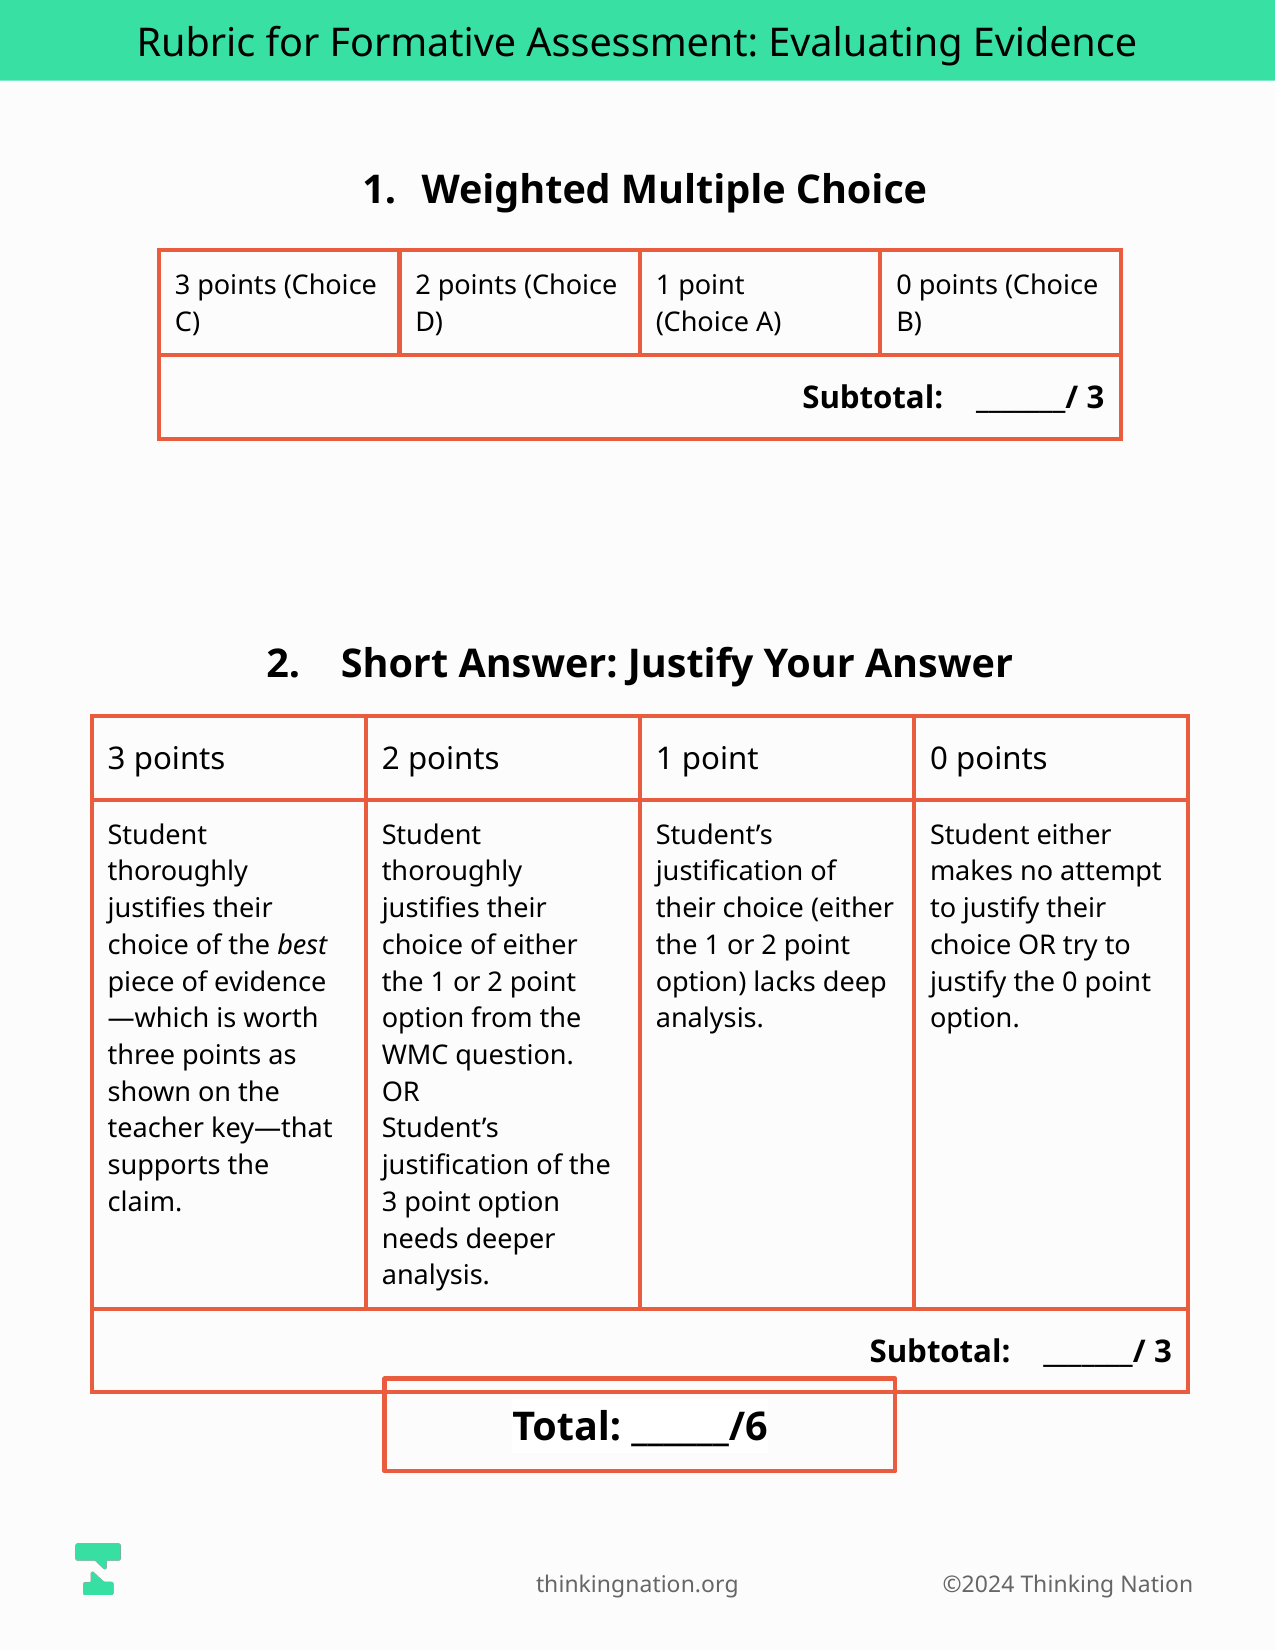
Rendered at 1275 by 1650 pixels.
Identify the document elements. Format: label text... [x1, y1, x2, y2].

table_cell Student either makes no attempt to justify their choice OR try to justify the 0 point option. [916, 802, 1186, 1307]
text_box Total: ______/6 [384, 1378, 896, 1472]
text_box 2. Short Answer: Justify Your Answer [205, 622, 1075, 693]
table_header 1 point [642, 718, 912, 798]
table_cell Student thoroughly justifies their choice of the best piece of evidence—which is worth three points as shown on the teacher key—that supports the claim. [94, 802, 364, 1307]
picture [62, 1533, 134, 1605]
table_header 3 points [94, 718, 364, 798]
table_cell Subtotal: _______/ 3 [94, 1311, 1186, 1390]
table_header 3 points (Choice C) [161, 252, 397, 353]
text_box Rubric for Formative Assessment: Evaluating Evidence [0, 0, 1275, 81]
table_header 1 point (Choice A) [642, 252, 878, 353]
table_cell Student thoroughly justifies their choice of either the 1 or 2 point option from the WMC question. OR Student’s justification of the 3 point option needs deeper analysis. [368, 802, 638, 1307]
text_box thinkingnation.org [486, 1553, 789, 1605]
text_box Weighted Multiple Choice [277, 147, 1003, 218]
table_cell Student’s justification of their choice (either the 1 or 2 point option) lacks deep analysis. [642, 802, 912, 1307]
table_header 2 points [368, 718, 638, 798]
table_cell Subtotal: _______/ 3 [161, 357, 1119, 437]
table_header 0 points (Choice B) [882, 252, 1119, 353]
text_box ©2024 Thinking Nation [907, 1553, 1210, 1605]
table_header 0 points [916, 718, 1186, 798]
table_header 2 points (Choice D) [402, 252, 638, 353]
